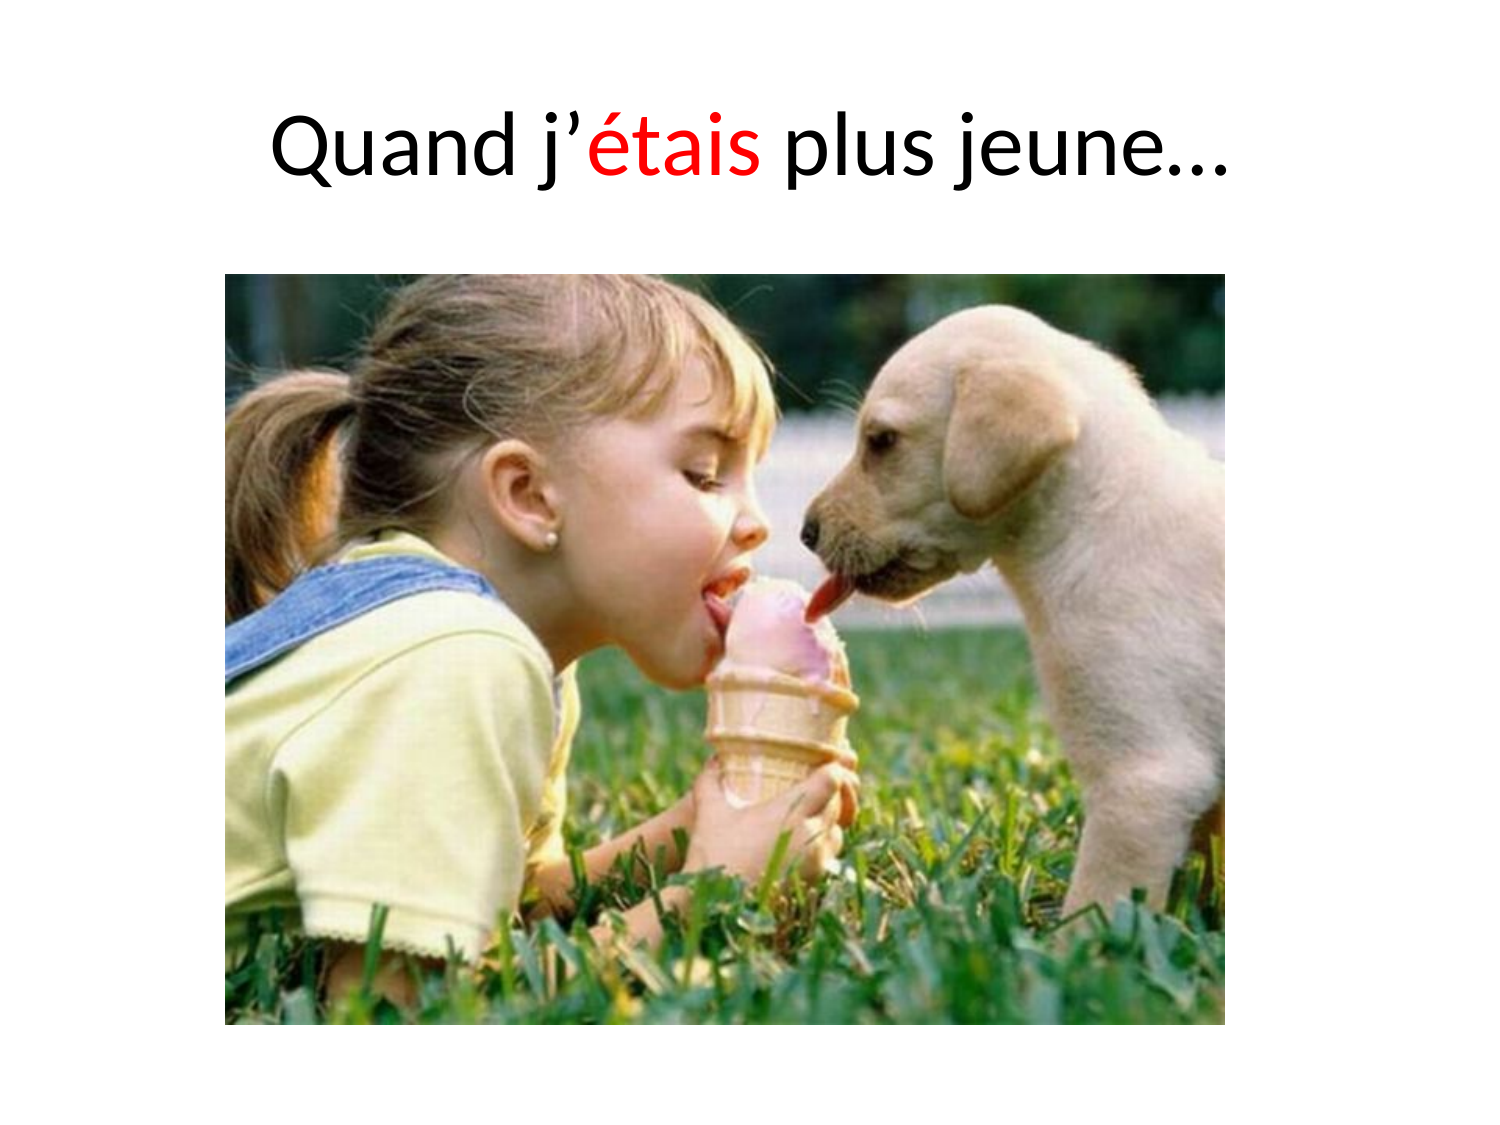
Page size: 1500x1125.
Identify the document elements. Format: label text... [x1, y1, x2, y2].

title Quand j’étais plus jeune… [75, 45, 1425, 233]
picture [224, 274, 1226, 1026]
